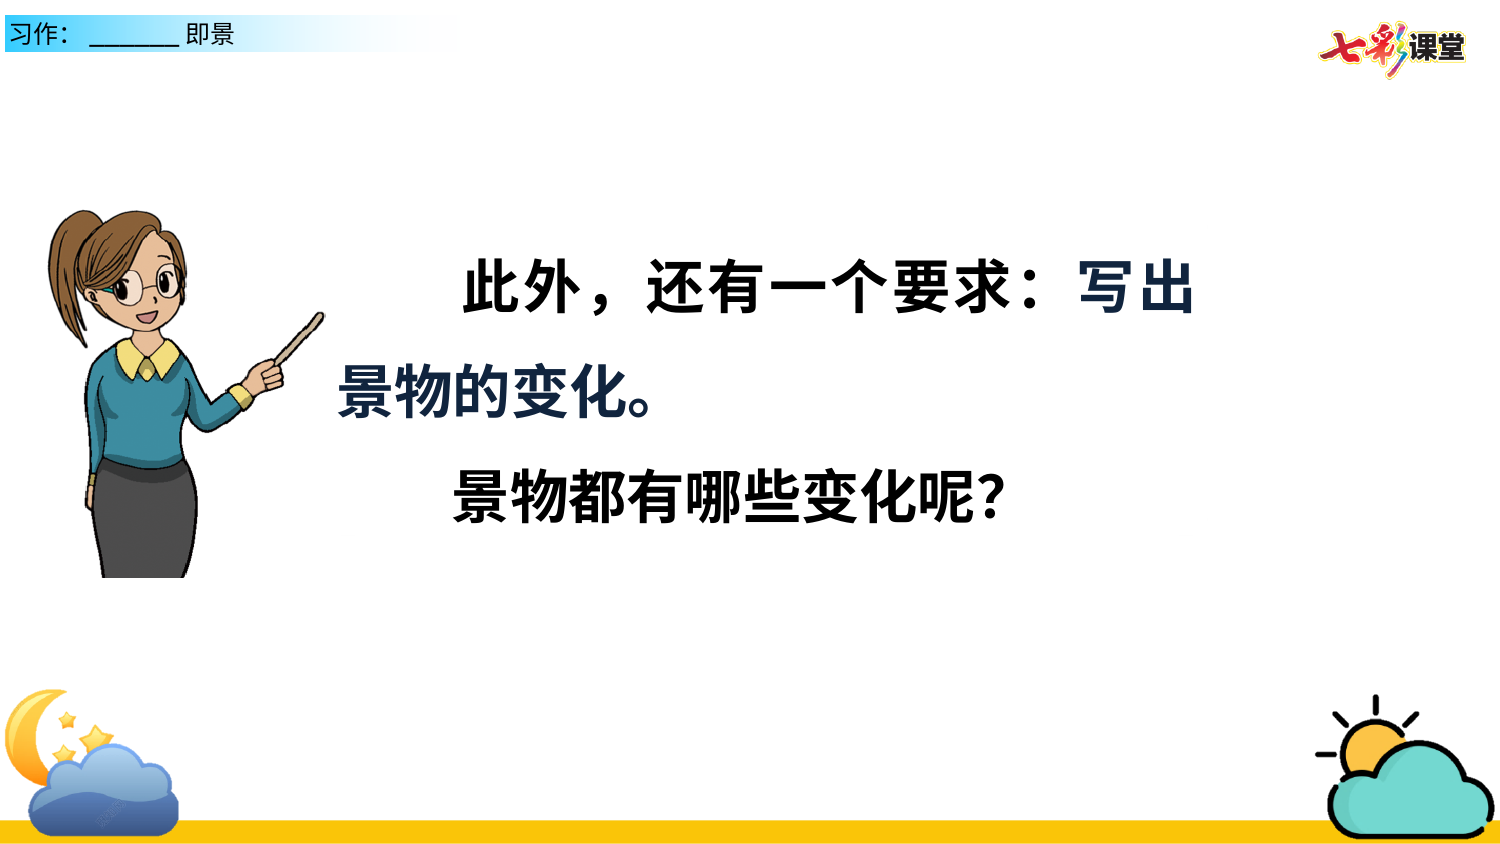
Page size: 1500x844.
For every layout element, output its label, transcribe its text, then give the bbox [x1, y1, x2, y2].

text_box 早上 [356, 241, 1179, 506]
picture [1316, 20, 1468, 80]
picture [0, 686, 185, 844]
text_box 此外，还有一个要求：写出景物的变化。 景物都有哪些变化呢？ [360, 245, 1175, 502]
text_box 作文修改 [353, 238, 1182, 509]
picture [46, 208, 326, 579]
picture [1278, 640, 1500, 844]
